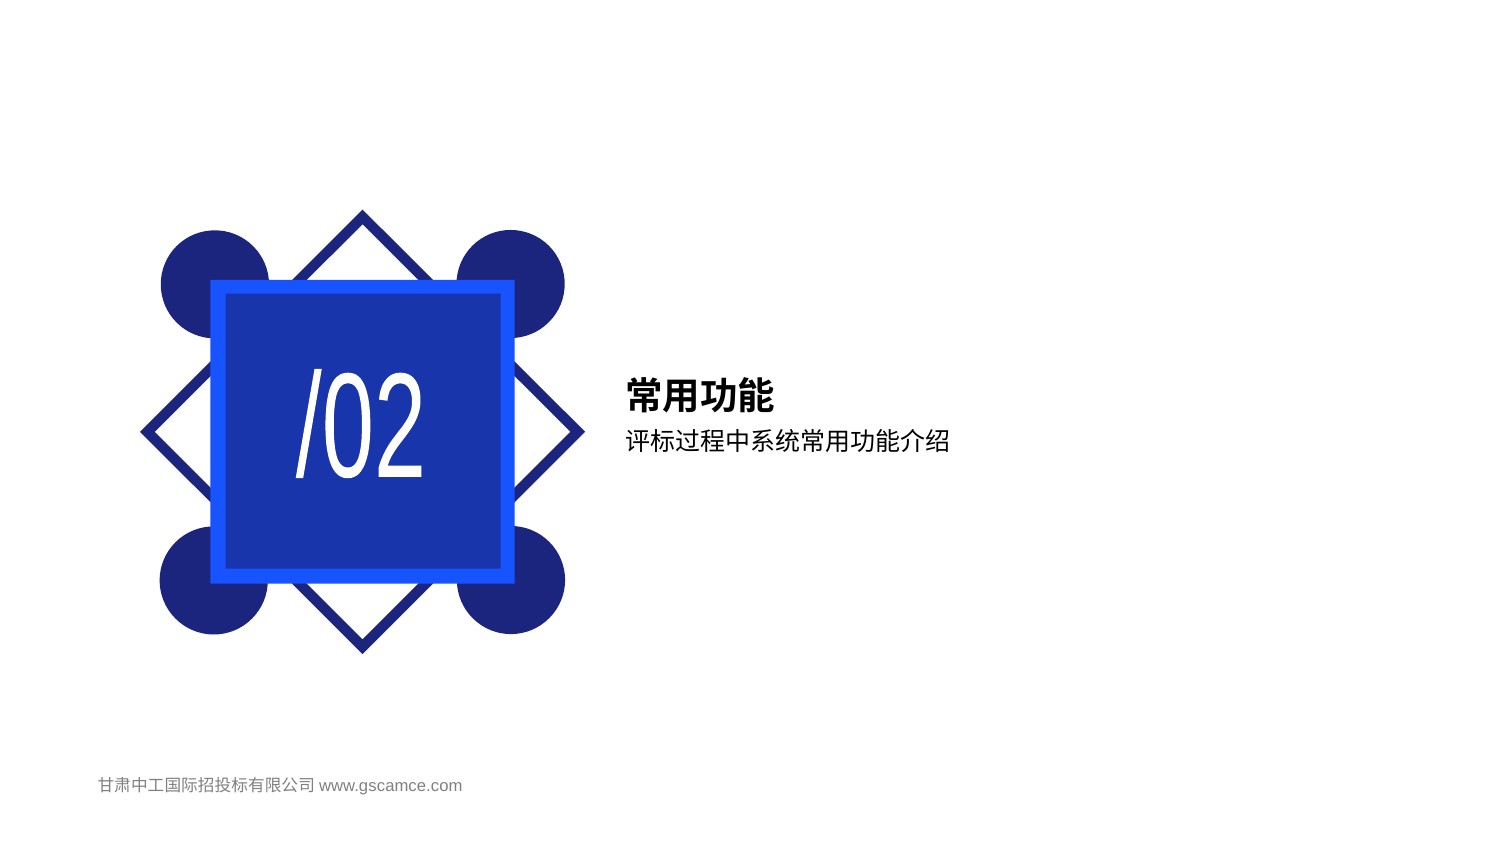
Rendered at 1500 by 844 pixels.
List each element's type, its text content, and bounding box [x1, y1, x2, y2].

text_box 甘肃中工国际招投标有限公司www.gscamce.com [82, 767, 592, 794]
title 常用功能 [614, 313, 1281, 423]
list 评标过程中系统常用功能介绍 [614, 423, 1281, 549]
